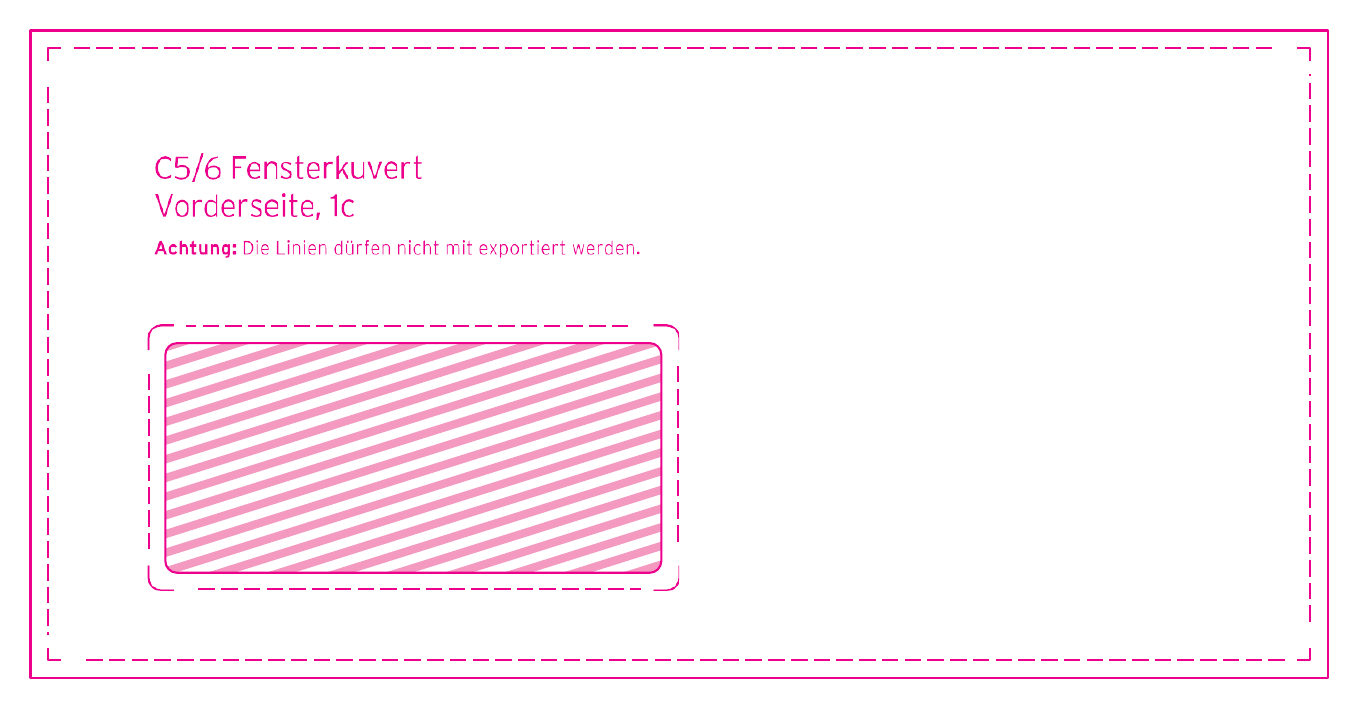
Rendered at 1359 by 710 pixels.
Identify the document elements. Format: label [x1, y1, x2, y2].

text_box [330, 194, 355, 217]
text_box [154, 193, 321, 221]
text_box [147, 564, 175, 591]
text_box [652, 324, 680, 351]
text_box [652, 564, 680, 591]
text_box [232, 155, 422, 180]
text_box [153, 239, 640, 258]
text_box [155, 153, 221, 182]
text_box [164, 341, 663, 575]
text_box [147, 324, 175, 351]
